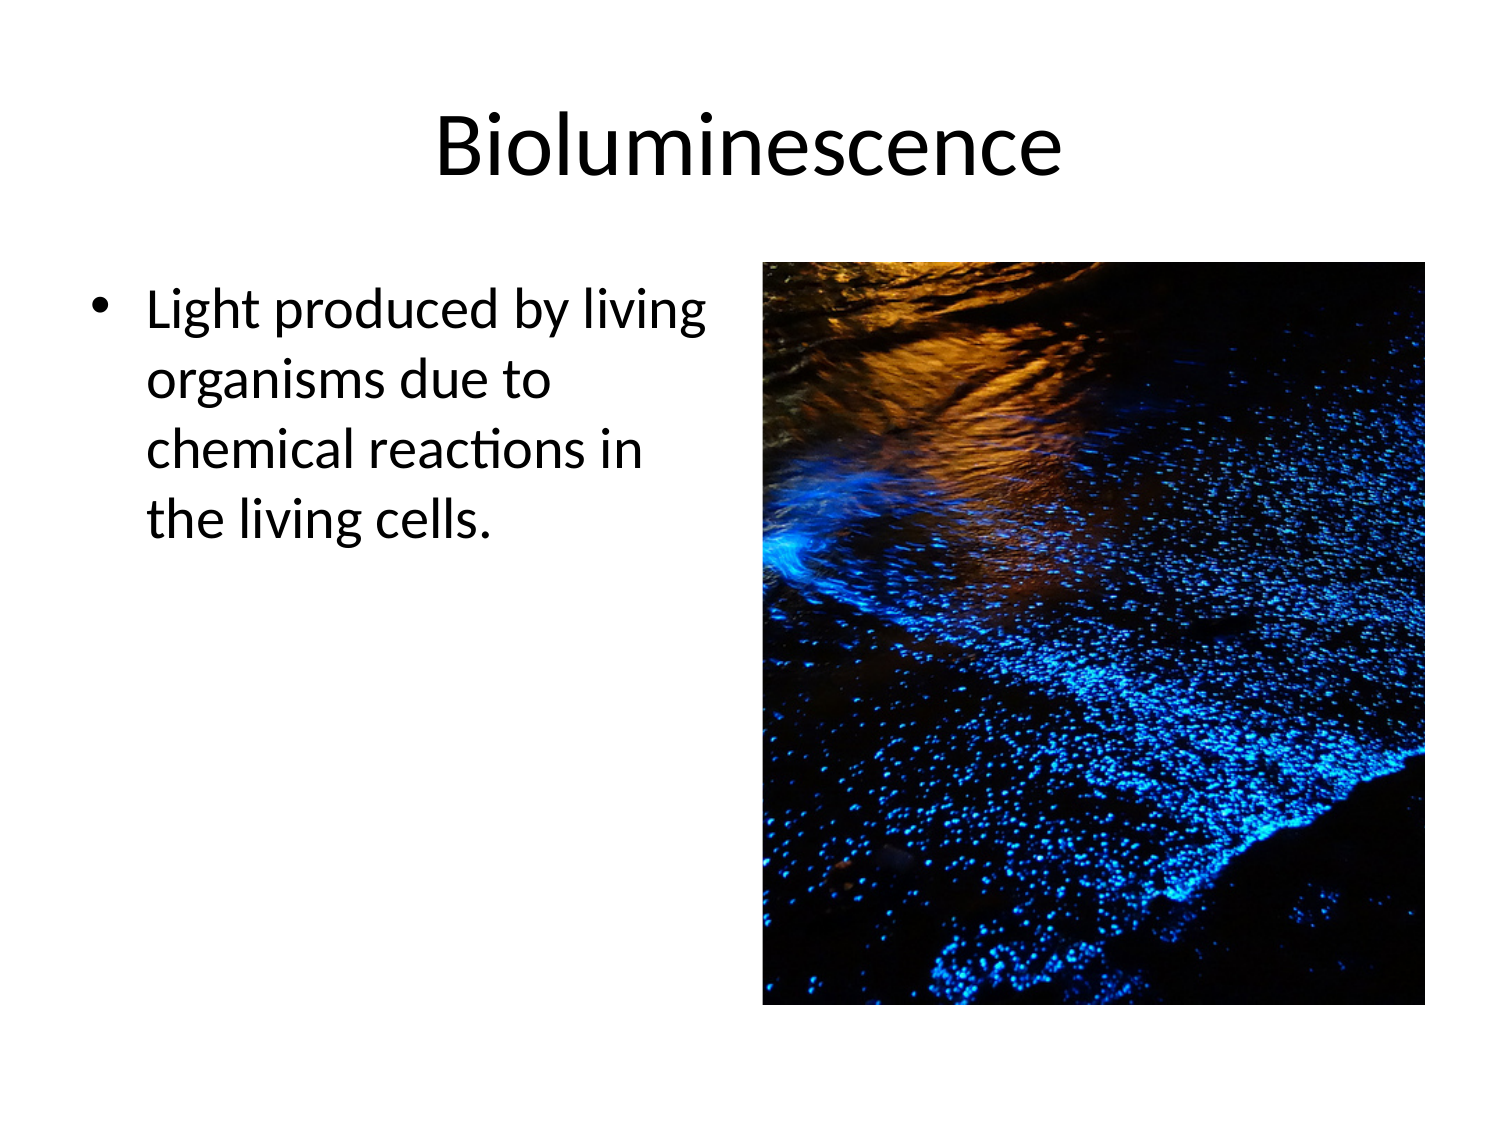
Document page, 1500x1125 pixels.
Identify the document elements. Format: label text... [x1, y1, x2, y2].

title Bioluminescence [75, 45, 1425, 233]
list Light produced by living organisms due to chemical reactions in the living cells. [75, 262, 738, 1005]
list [762, 262, 1426, 1006]
